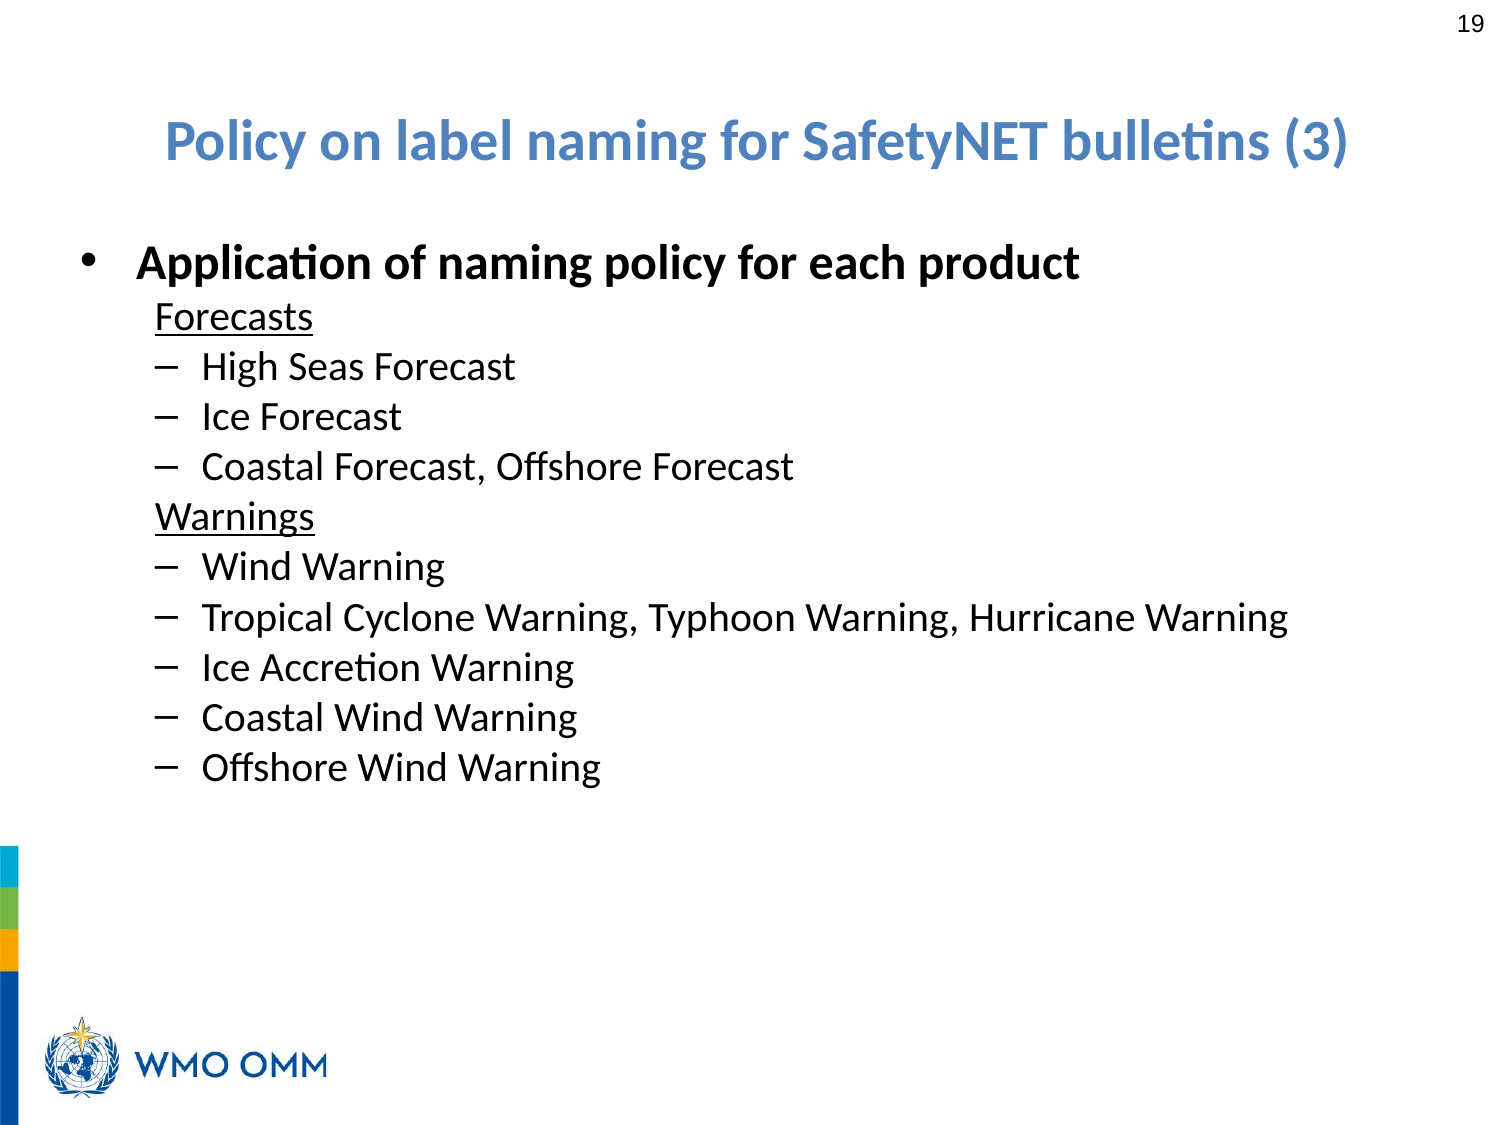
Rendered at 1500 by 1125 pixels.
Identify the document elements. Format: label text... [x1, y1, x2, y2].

text_box [218, 231, 1345, 268]
list Application of naming policy for each product Forecasts High Seas Forecast Ice Forecast Coastal Forecast, Offshore Forecast Warnings Wind Warning Tropical Cyclone Warning, Typhoon Warning, Hurricane Warning Ice Accretion Warning Coastal Wind Warning Offshore Wind Warning [64, 221, 1477, 996]
title Policy on label naming for SafetyNET bulletins (3) [150, 43, 1394, 231]
picture [0, 845, 327, 1125]
text_box ‹#› [1435, 0, 1500, 43]
